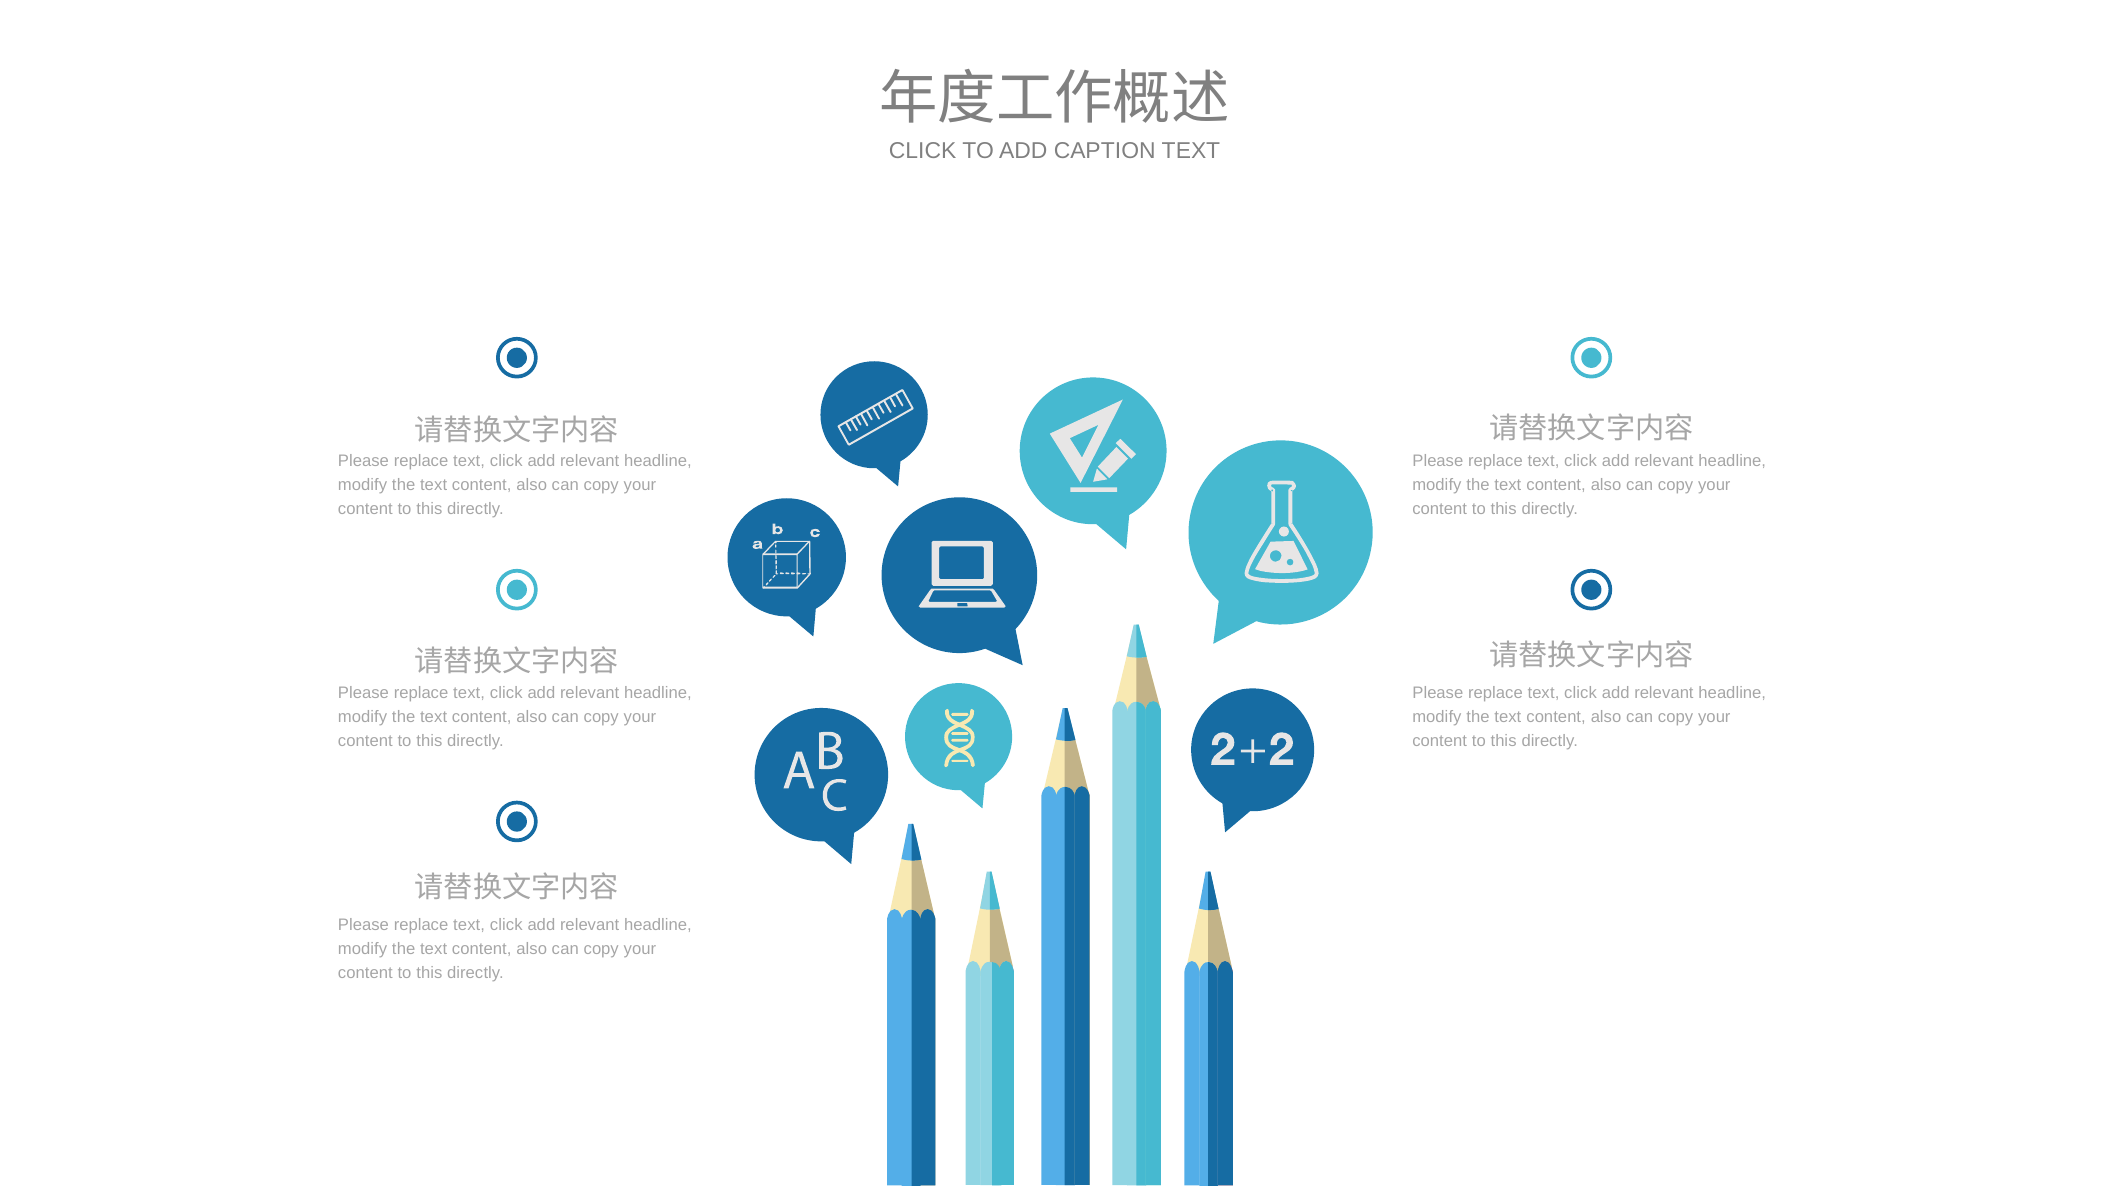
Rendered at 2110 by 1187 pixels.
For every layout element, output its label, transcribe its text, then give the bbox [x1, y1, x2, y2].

text_box 年度工作概述 [865, 60, 1245, 131]
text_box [337, 861, 696, 981]
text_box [1112, 624, 1161, 1186]
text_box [887, 823, 936, 1186]
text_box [727, 498, 846, 637]
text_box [1412, 629, 1771, 749]
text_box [1570, 568, 1613, 611]
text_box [1019, 377, 1167, 550]
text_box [904, 683, 1013, 809]
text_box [495, 336, 538, 379]
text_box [337, 634, 696, 749]
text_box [1570, 336, 1613, 379]
text_box CLICK TO ADD CAPTION TEXT [865, 135, 1245, 163]
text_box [1183, 431, 1382, 644]
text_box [820, 361, 928, 487]
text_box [1184, 871, 1233, 1186]
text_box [1041, 707, 1090, 1186]
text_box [754, 707, 889, 865]
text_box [337, 404, 696, 517]
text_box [872, 488, 1043, 666]
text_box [965, 871, 1014, 1186]
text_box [1412, 402, 1771, 517]
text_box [495, 568, 538, 611]
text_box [1191, 688, 1315, 833]
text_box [495, 800, 538, 843]
